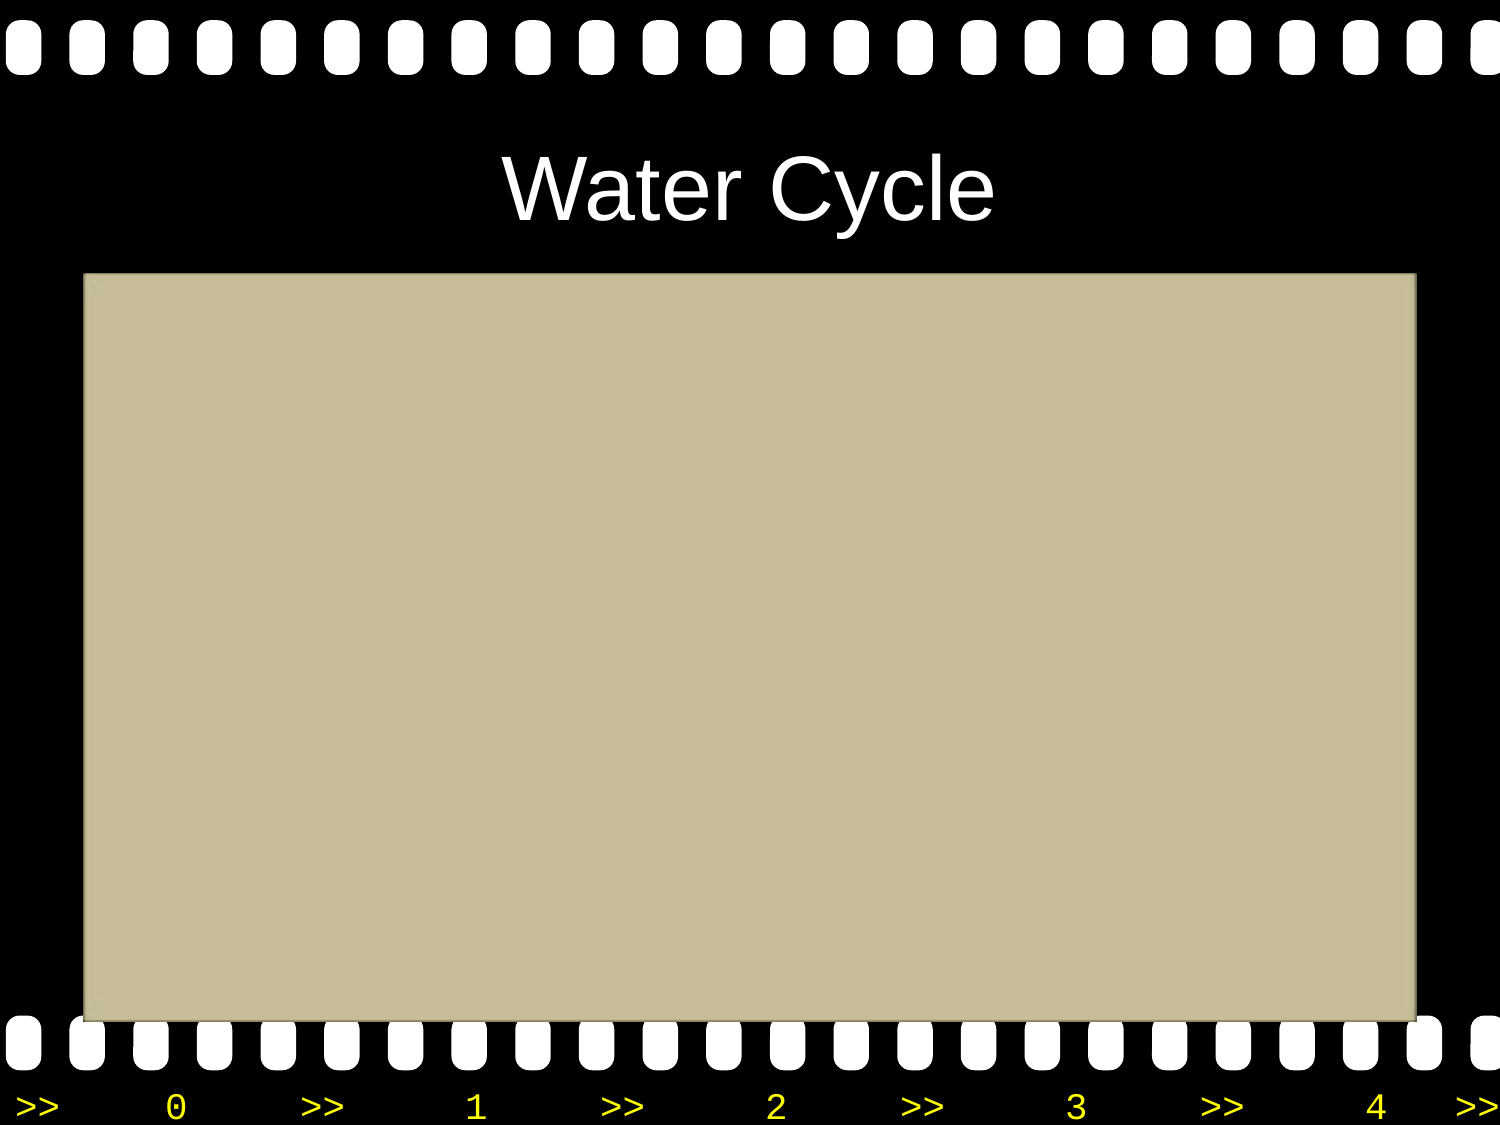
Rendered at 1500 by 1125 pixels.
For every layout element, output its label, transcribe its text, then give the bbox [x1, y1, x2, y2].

title Water Cycle [74, 89, 1426, 278]
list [82, 272, 1418, 1024]
